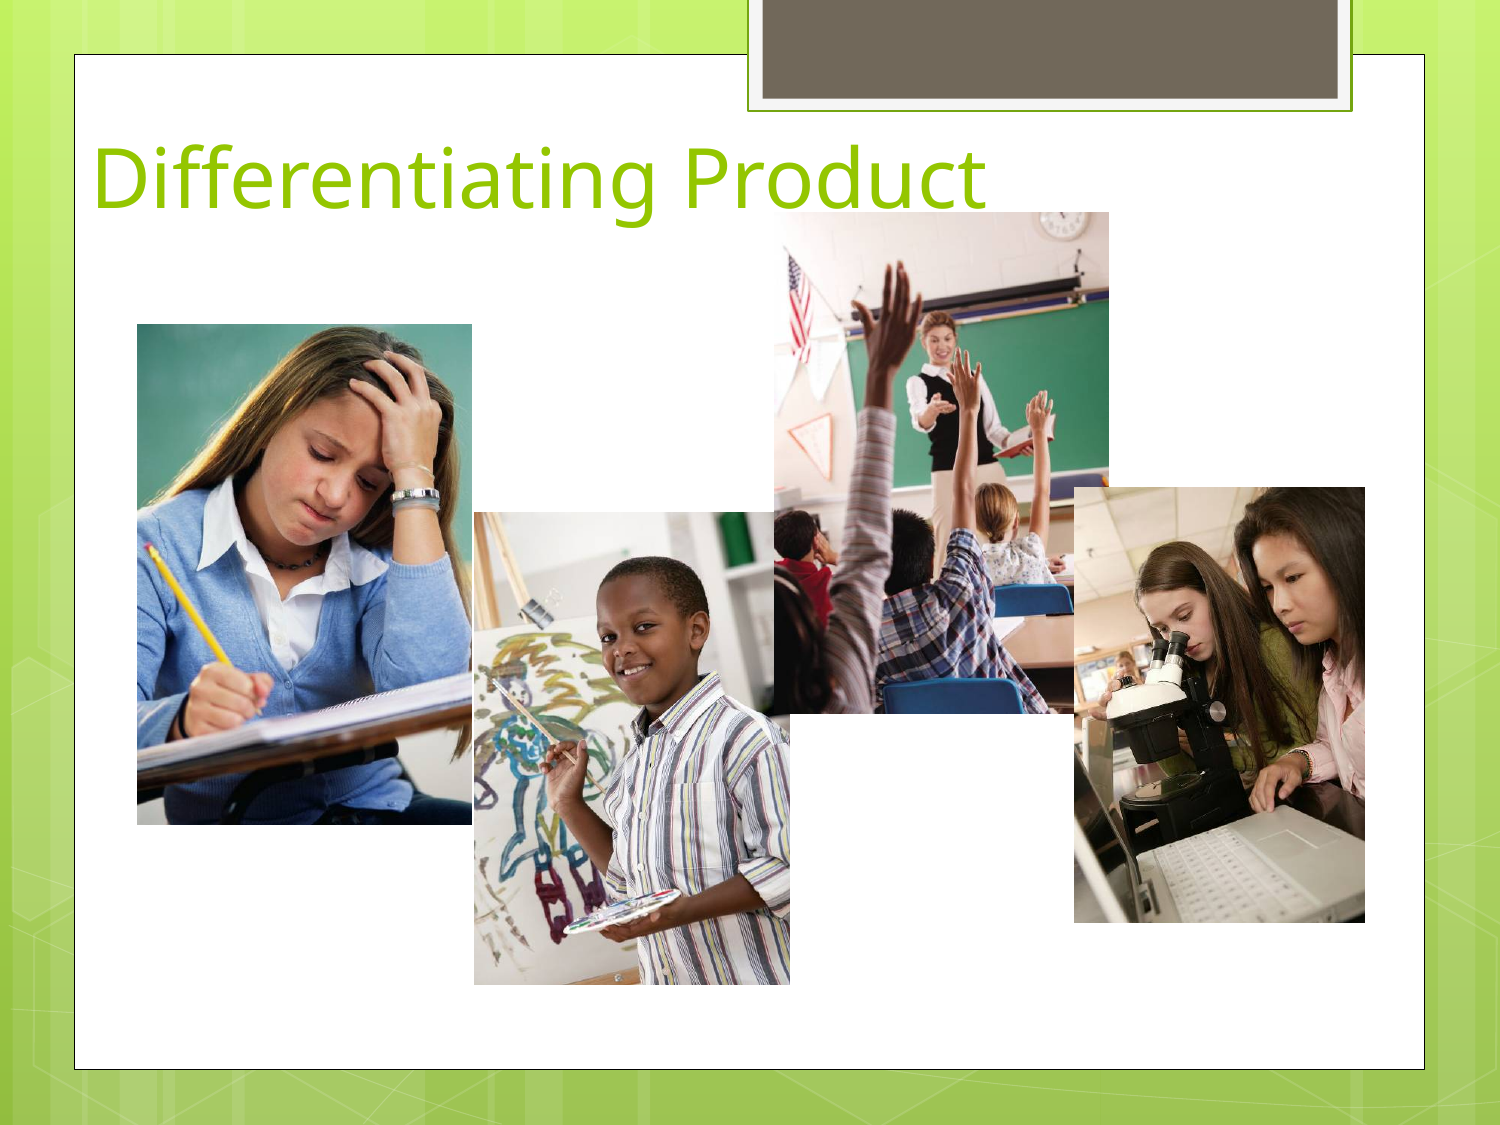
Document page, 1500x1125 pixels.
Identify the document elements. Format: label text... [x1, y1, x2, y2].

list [137, 324, 472, 826]
title Differentiating Product [75, 45, 1425, 233]
picture [474, 212, 1365, 986]
